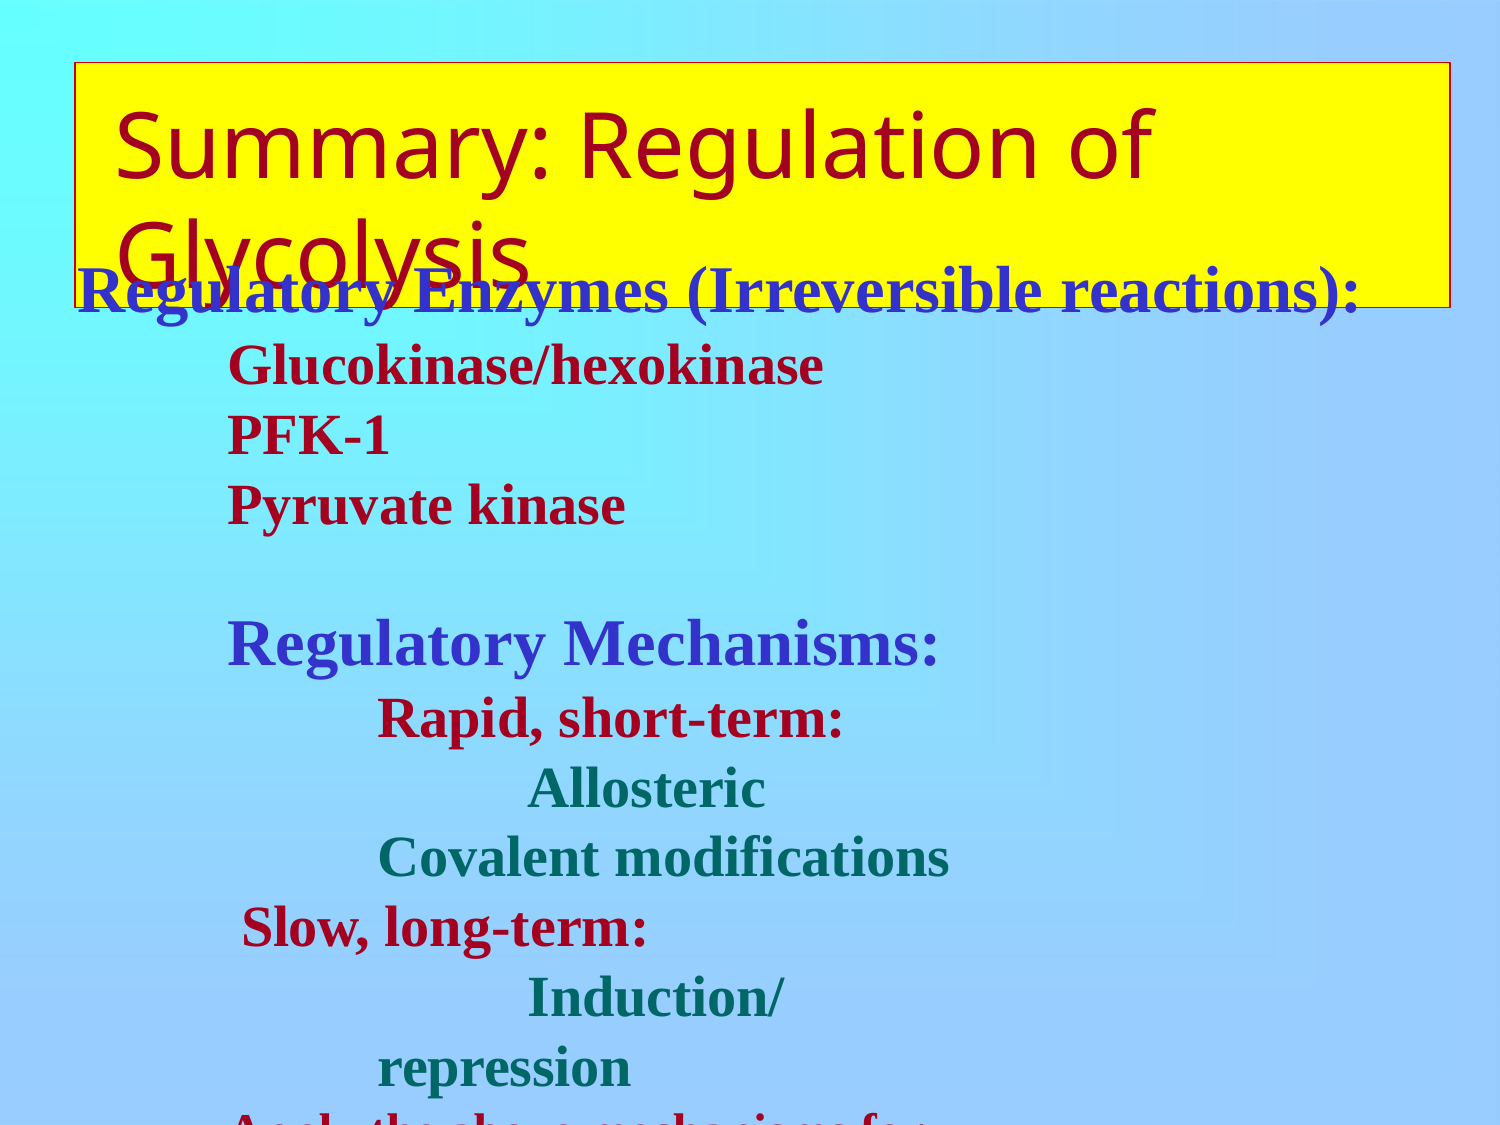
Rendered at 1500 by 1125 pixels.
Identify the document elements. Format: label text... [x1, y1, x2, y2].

text_box Regulatory Enzymes (Irreversible reactions): Glucokinase/hexokinase PFK-1 Pyruvate kinase Regulatory Mechanisms: Rapid, short-term: Allosteric Covalent modifications Slow, long-term: Induction/repression Apply the above mechanisms for each enzyme where applicable [75, 246, 1434, 1125]
picture [0, 0, 1500, 1125]
title Summary: Regulation of Glycolysis [75, 62, 1450, 308]
